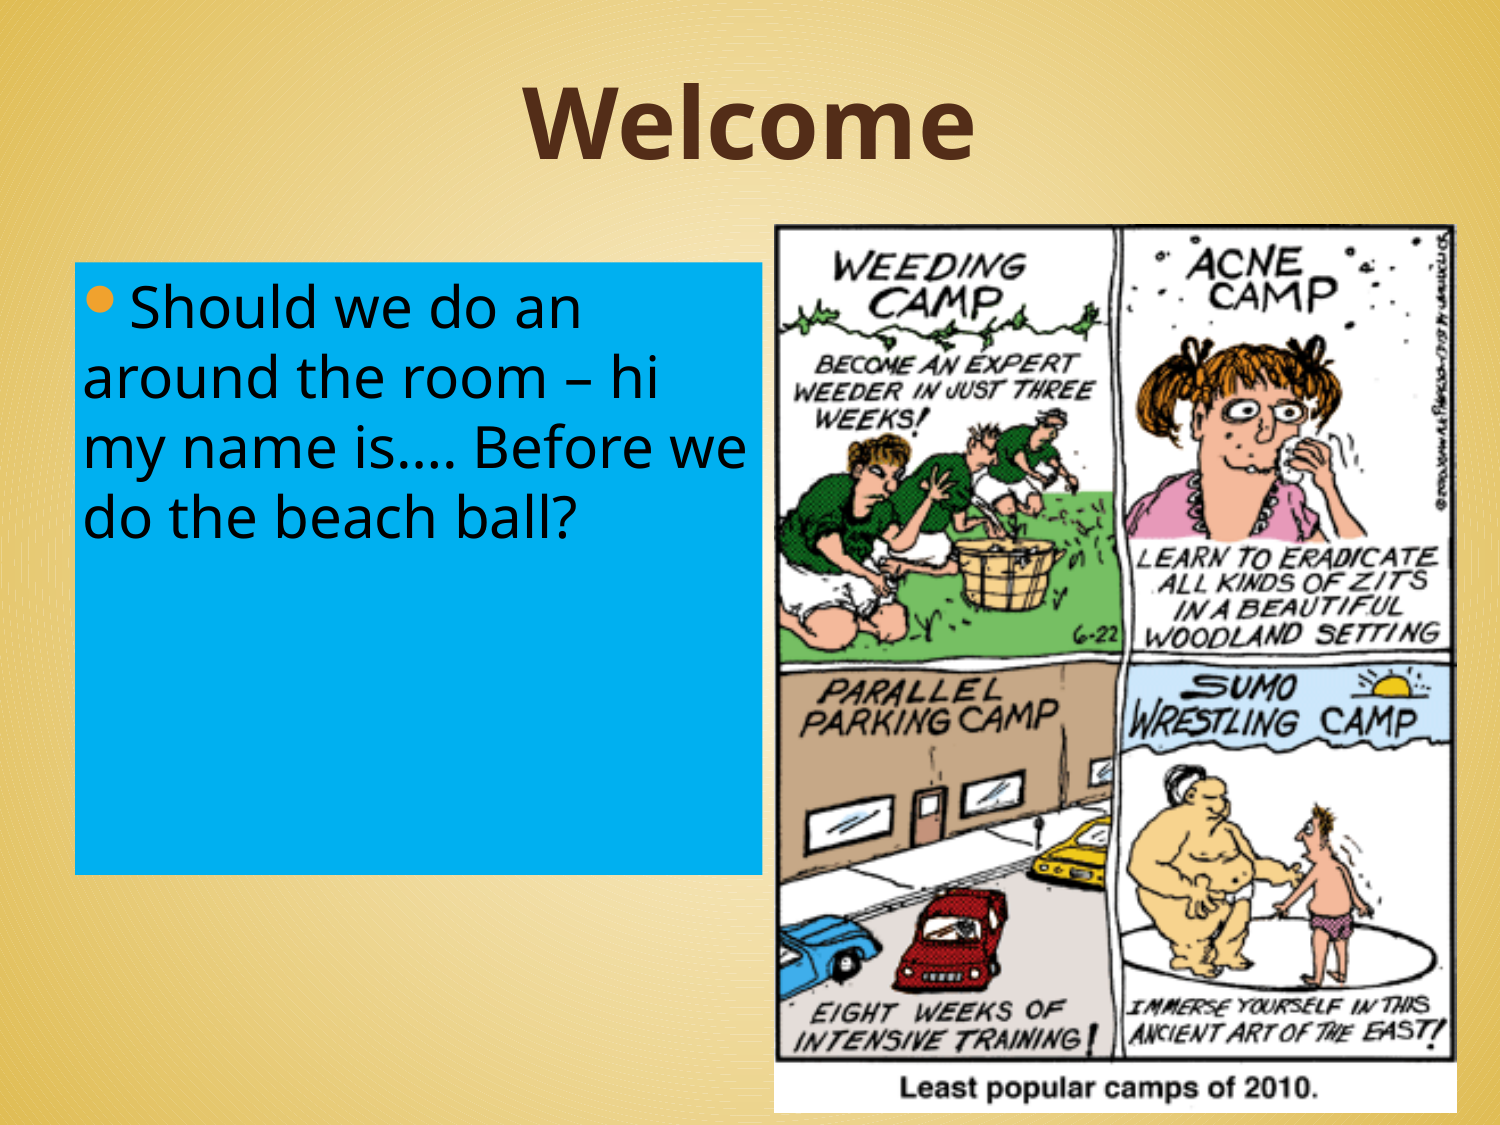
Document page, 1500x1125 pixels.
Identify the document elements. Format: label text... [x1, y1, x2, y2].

picture [774, 224, 1457, 1113]
list Should we do an around the room – hi my name is…. Before we do the beach ball? [75, 262, 763, 875]
title Welcome [75, 50, 1425, 188]
